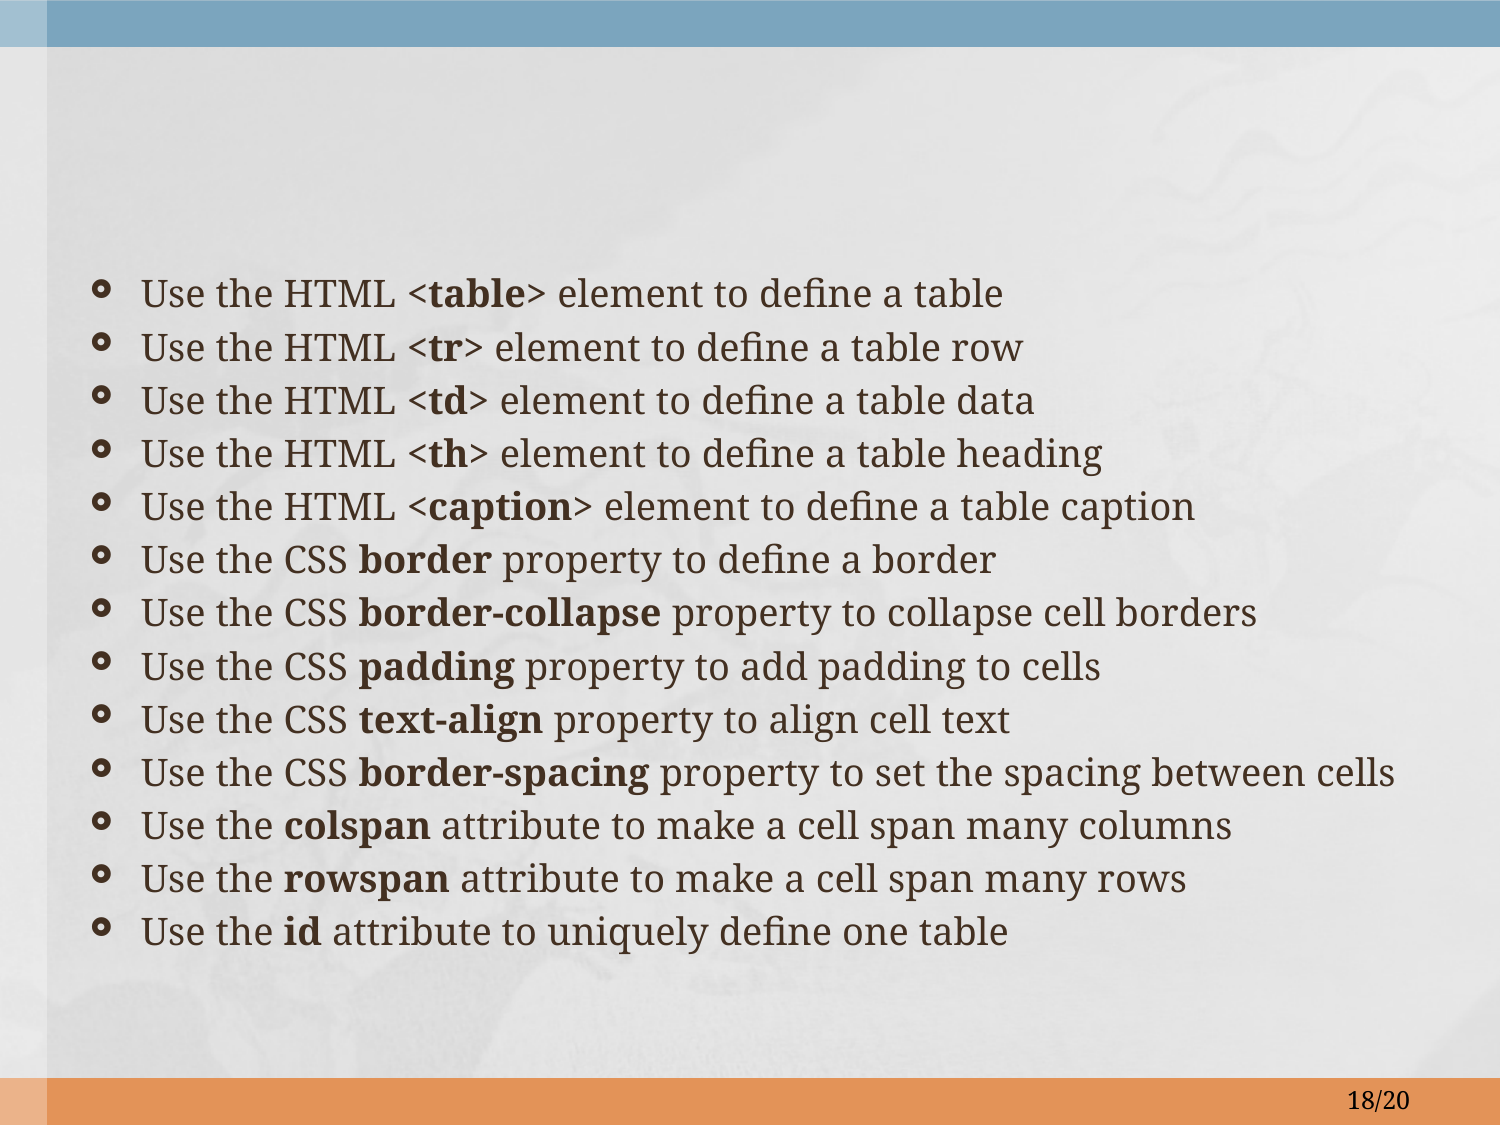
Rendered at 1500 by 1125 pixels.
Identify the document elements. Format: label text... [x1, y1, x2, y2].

list Use the HTML <table> element to define a table Use the HTML <tr> element to define a table row Use the HTML <td> element to define a table data Use the HTML <th> element to define a table heading Use the HTML <caption> element to define a table caption Use the CSS border property to define a border Use the CSS border-collapse property to collapse cell borders Use the CSS padding property to add padding to cells Use the CSS text-align property to align cell text Use the CSS border-spacing property to set the spacing between cells Use the colspan attribute to make a cell span many columns Use the rowspan attribute to make a cell span many rows Use the id attribute to uniquely define one table [75, 262, 1425, 1005]
slide_number 18/20 [1074, 1078, 1425, 1125]
